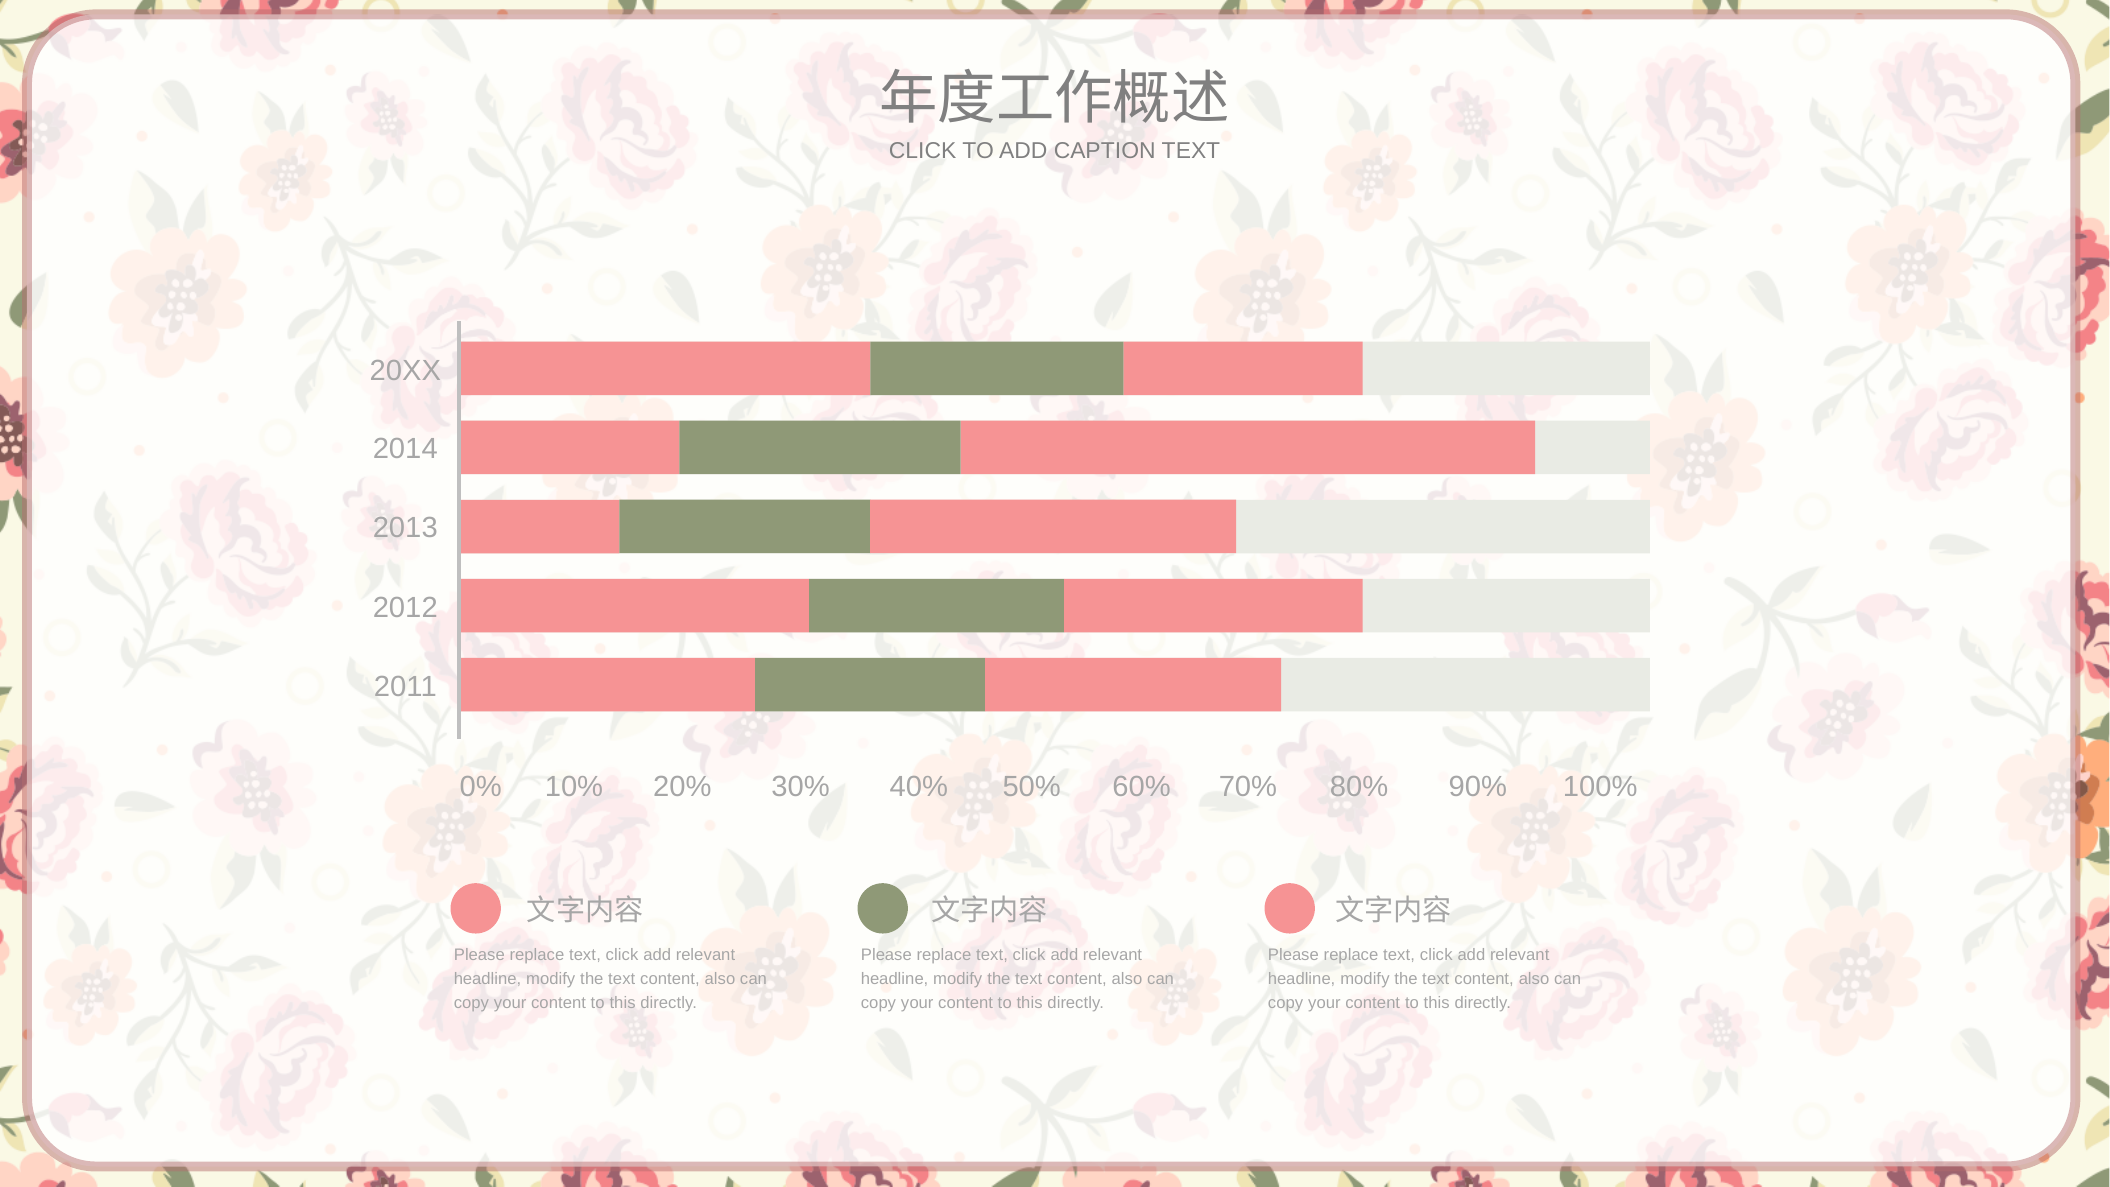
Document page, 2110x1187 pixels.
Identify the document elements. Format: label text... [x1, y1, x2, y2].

picture [0, 0, 2110, 1187]
text_box Please replace text, click add relevant headline, modify the text content, also can copy your content to this directly. [439, 932, 808, 1020]
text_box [354, 321, 1654, 807]
text_box [449, 882, 502, 932]
text_box [1263, 882, 1316, 932]
text_box CLICK TO ADD CAPTION TEXT [865, 135, 1245, 163]
text_box 文字内容 [916, 876, 1063, 932]
text_box Please replace text, click add relevant headline, modify the text content, also can copy your content to this directly. [1253, 932, 1622, 1020]
text_box Please replace text, click add relevant headline, modify the text content, also can copy your content to this directly. [846, 932, 1215, 1020]
text_box 文字内容 [512, 876, 659, 932]
text_box [856, 882, 909, 932]
text_box 年度工作概述 [865, 60, 1245, 131]
text_box 文字内容 [1320, 876, 1468, 932]
